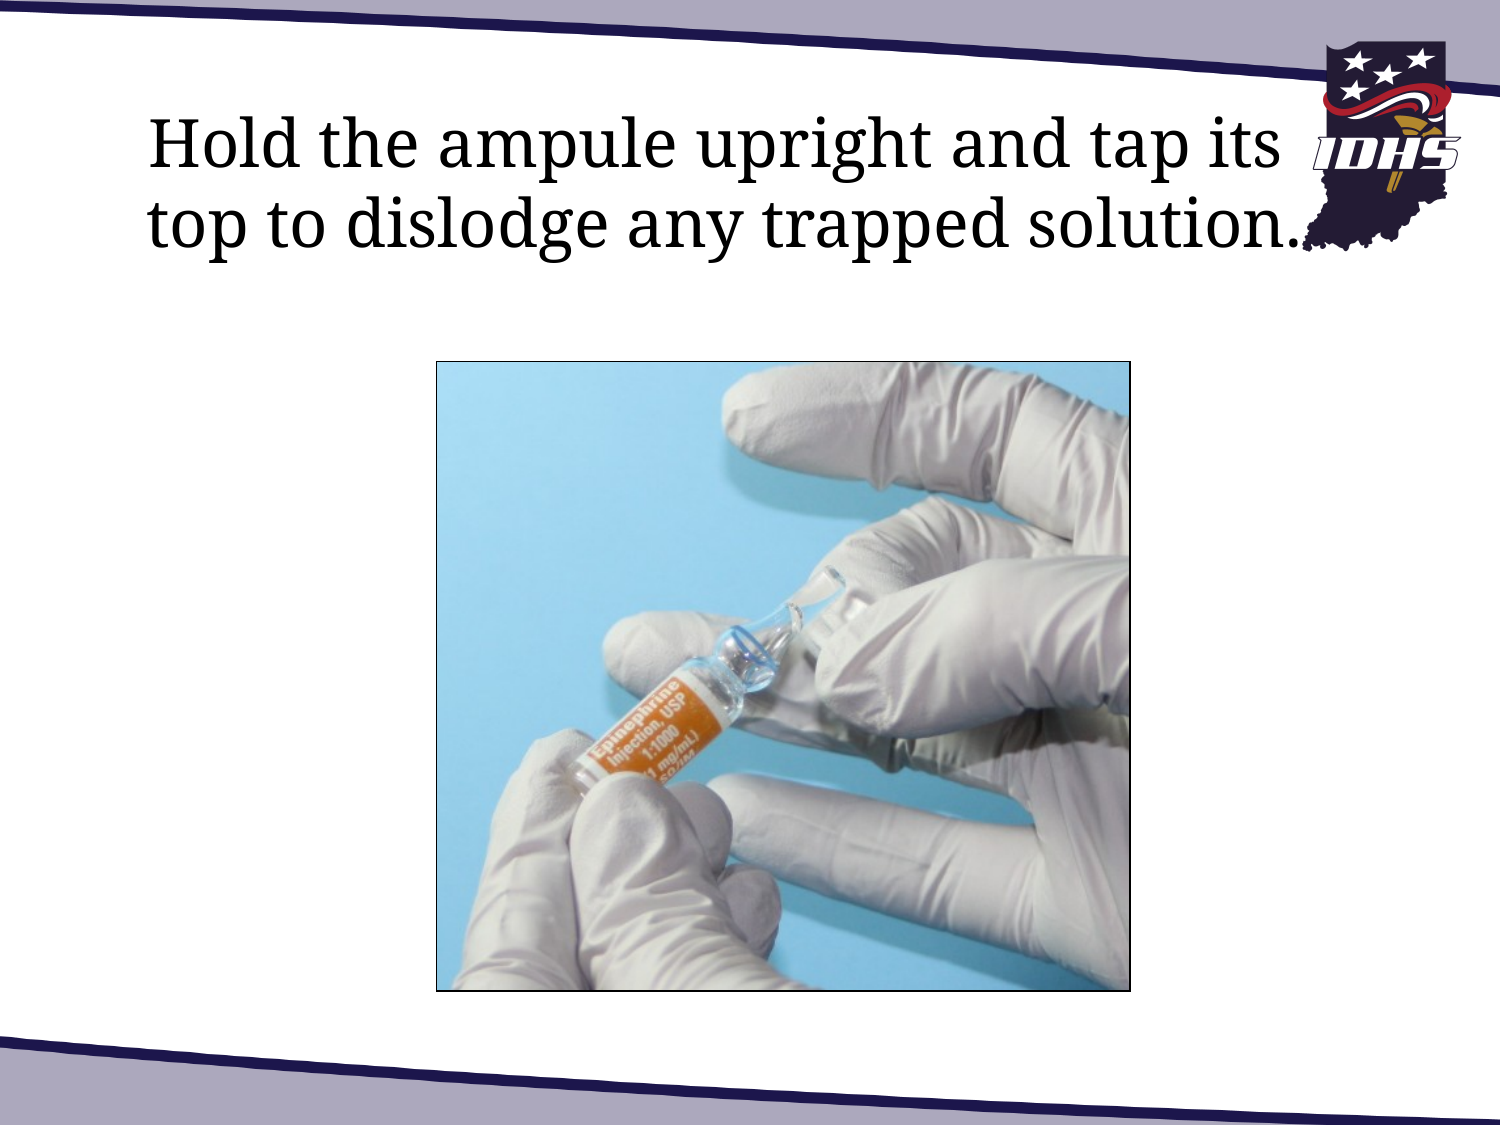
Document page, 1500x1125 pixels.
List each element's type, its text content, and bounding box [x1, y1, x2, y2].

title Hold the ampule upright and tap its top to dislodge any trapped solution. [50, 87, 1400, 275]
picture [0, 0, 1500, 1125]
